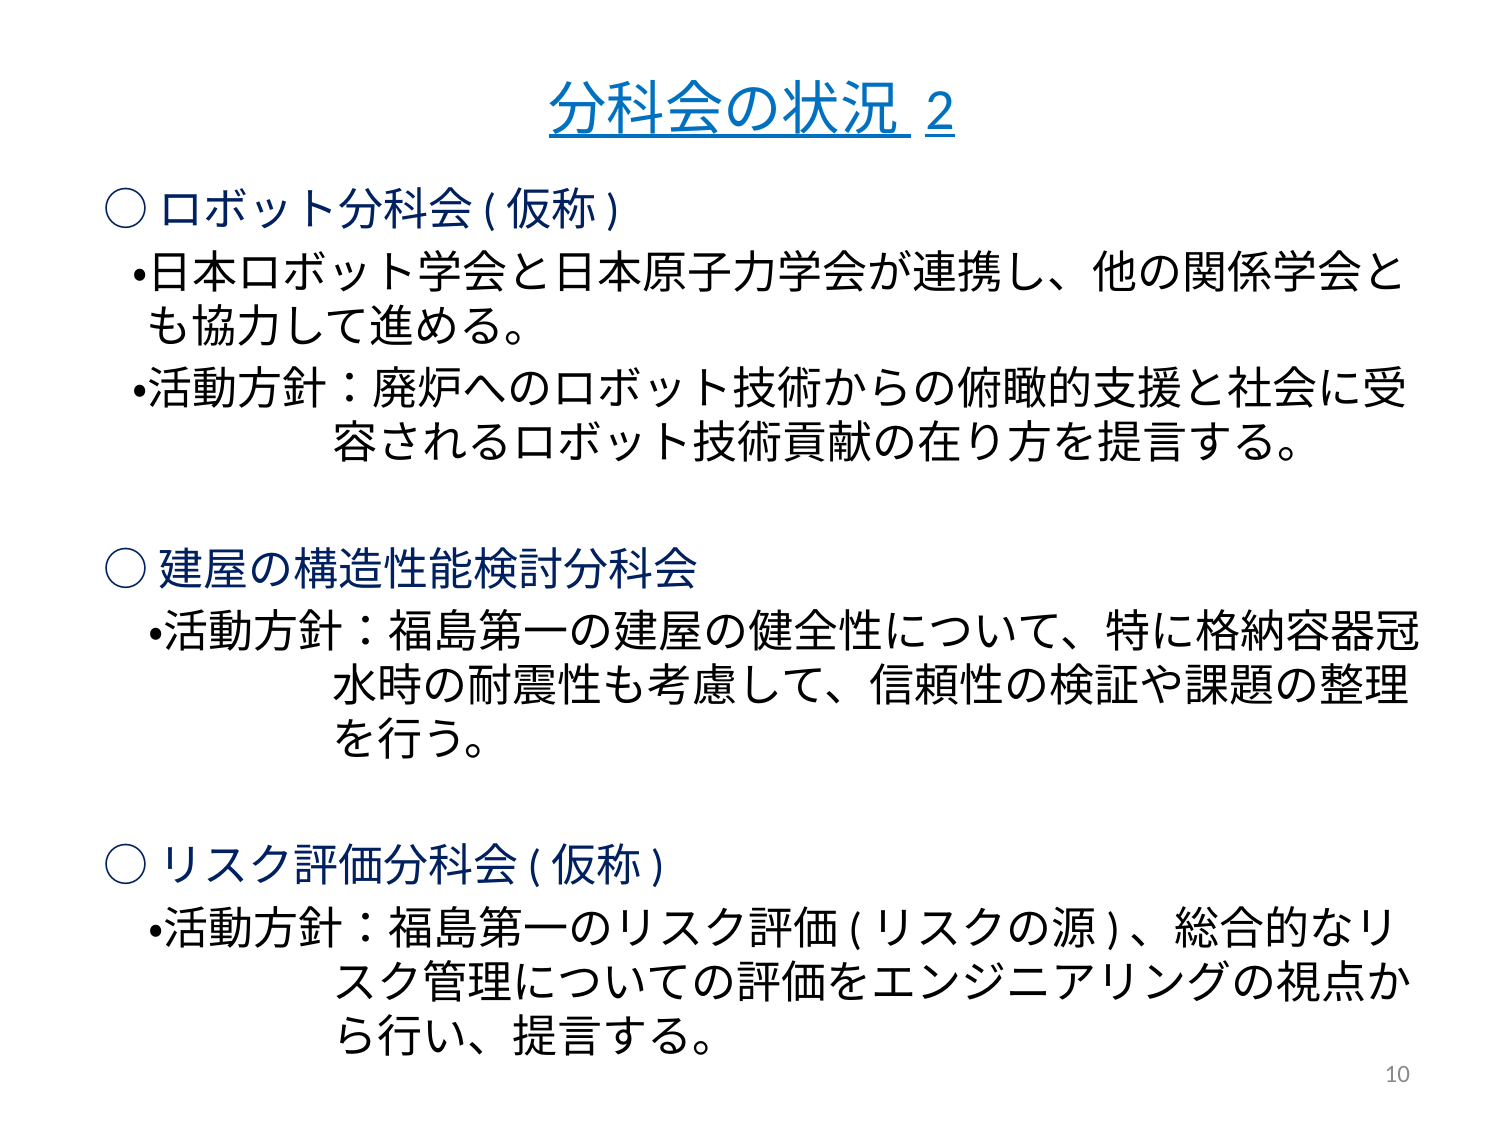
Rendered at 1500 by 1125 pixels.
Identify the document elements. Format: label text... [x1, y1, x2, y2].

list ○ロボット分科会(仮称) ・日本ロボット学会と日本原子力学会が連携し、他の関係学会とも協力して進める。 ・活動方針：廃炉へのロボット技術からの俯瞰的支援と社会に受容されるロボット技術貢献の在り方を提言する。 ○建屋の構造性能検討分科会 ・活動方針：福島第一の建屋の健全性について、特に格納容器冠水時の耐震性も考慮して、信頼性の検証や課題の整理を行う。 ○リスク評価分科会(仮称) ・活動方針：福島第一のリスク評価(リスクの源)、総合的なリスク管理についての評価をエンジニアリングの視点から行い、提言する。 [88, 172, 1439, 1071]
title 分科会の状況 2 [76, 54, 1427, 159]
slide_number 10 [1074, 1042, 1425, 1103]
